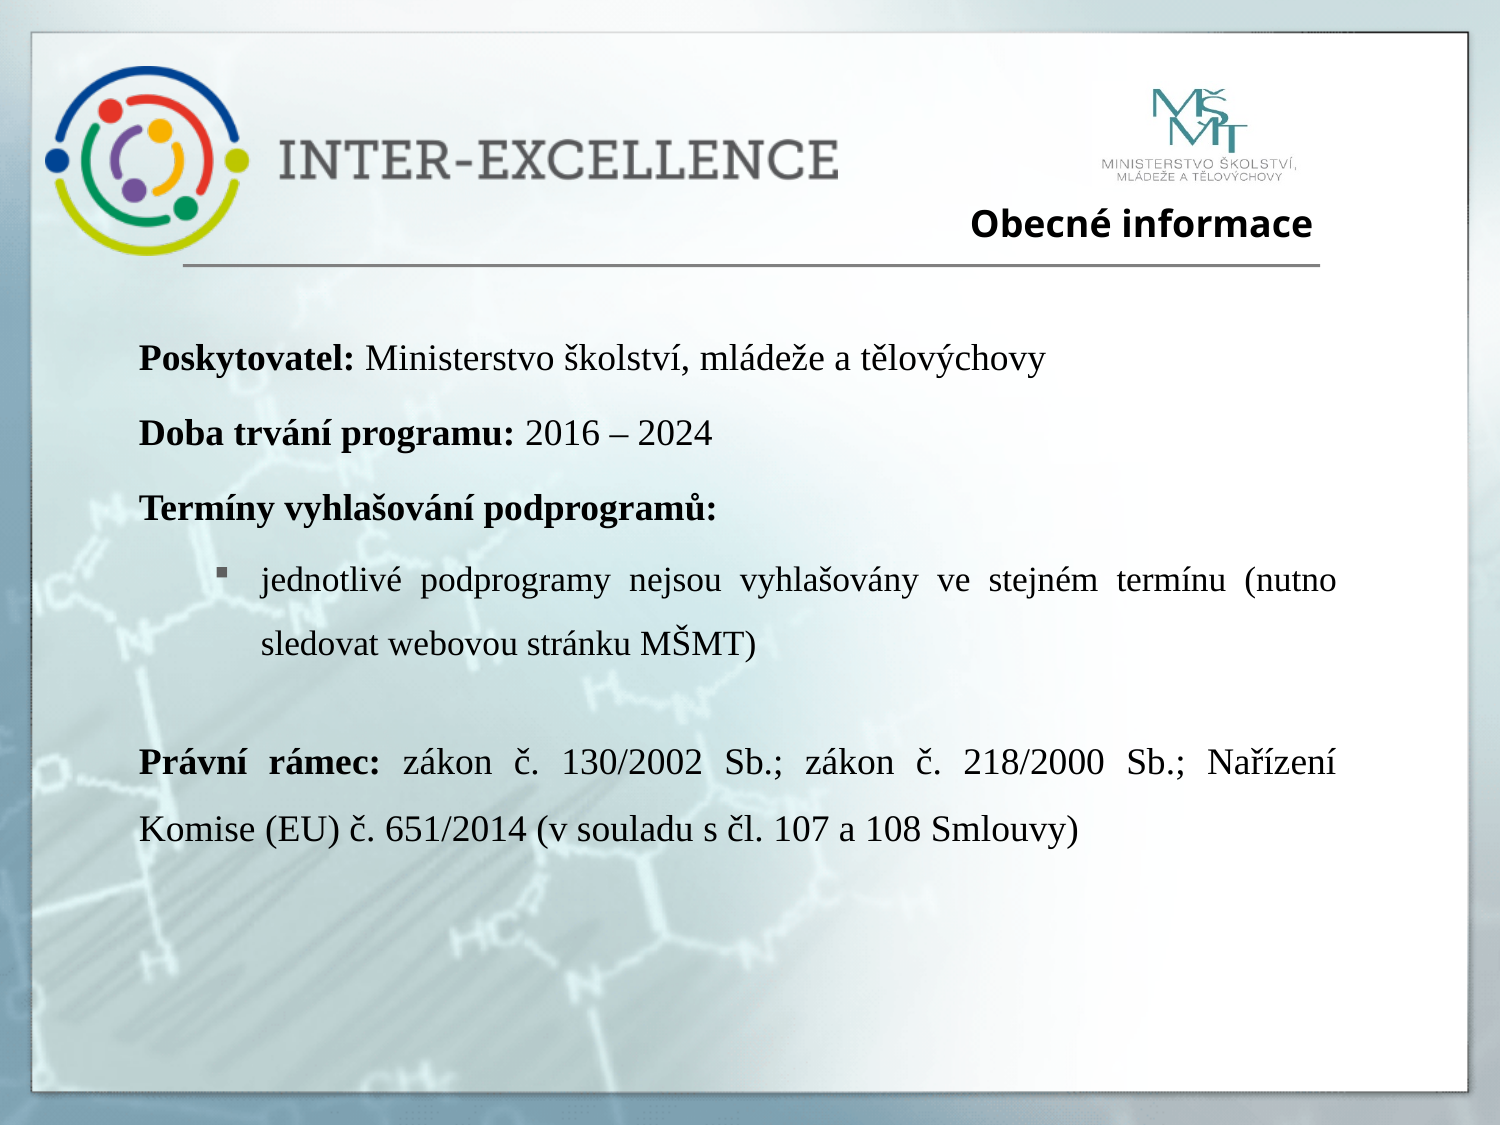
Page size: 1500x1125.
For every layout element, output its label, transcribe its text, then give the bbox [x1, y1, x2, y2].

title Obecné informace [839, 183, 1329, 262]
picture [0, 0, 1500, 1125]
list Poskytovatel: Ministerstvo školství, mládeže a tělovýchovy Doba trvání programu: 2016 – 2024 Termíny vyhlašování podprogramů: jednotlivé podprogramy nejsou vyhlašovány ve stejném termínu (nutno sledovat webovou stránku MŠMT) Právní rámec: zákon č. 130/2002 Sb.; zákon č. 218/2000 Sb.; Nařízení Komise (EU) č. 651/2014 (v souladu s čl. 107 a 108 Smlouvy) [123, 302, 1353, 988]
